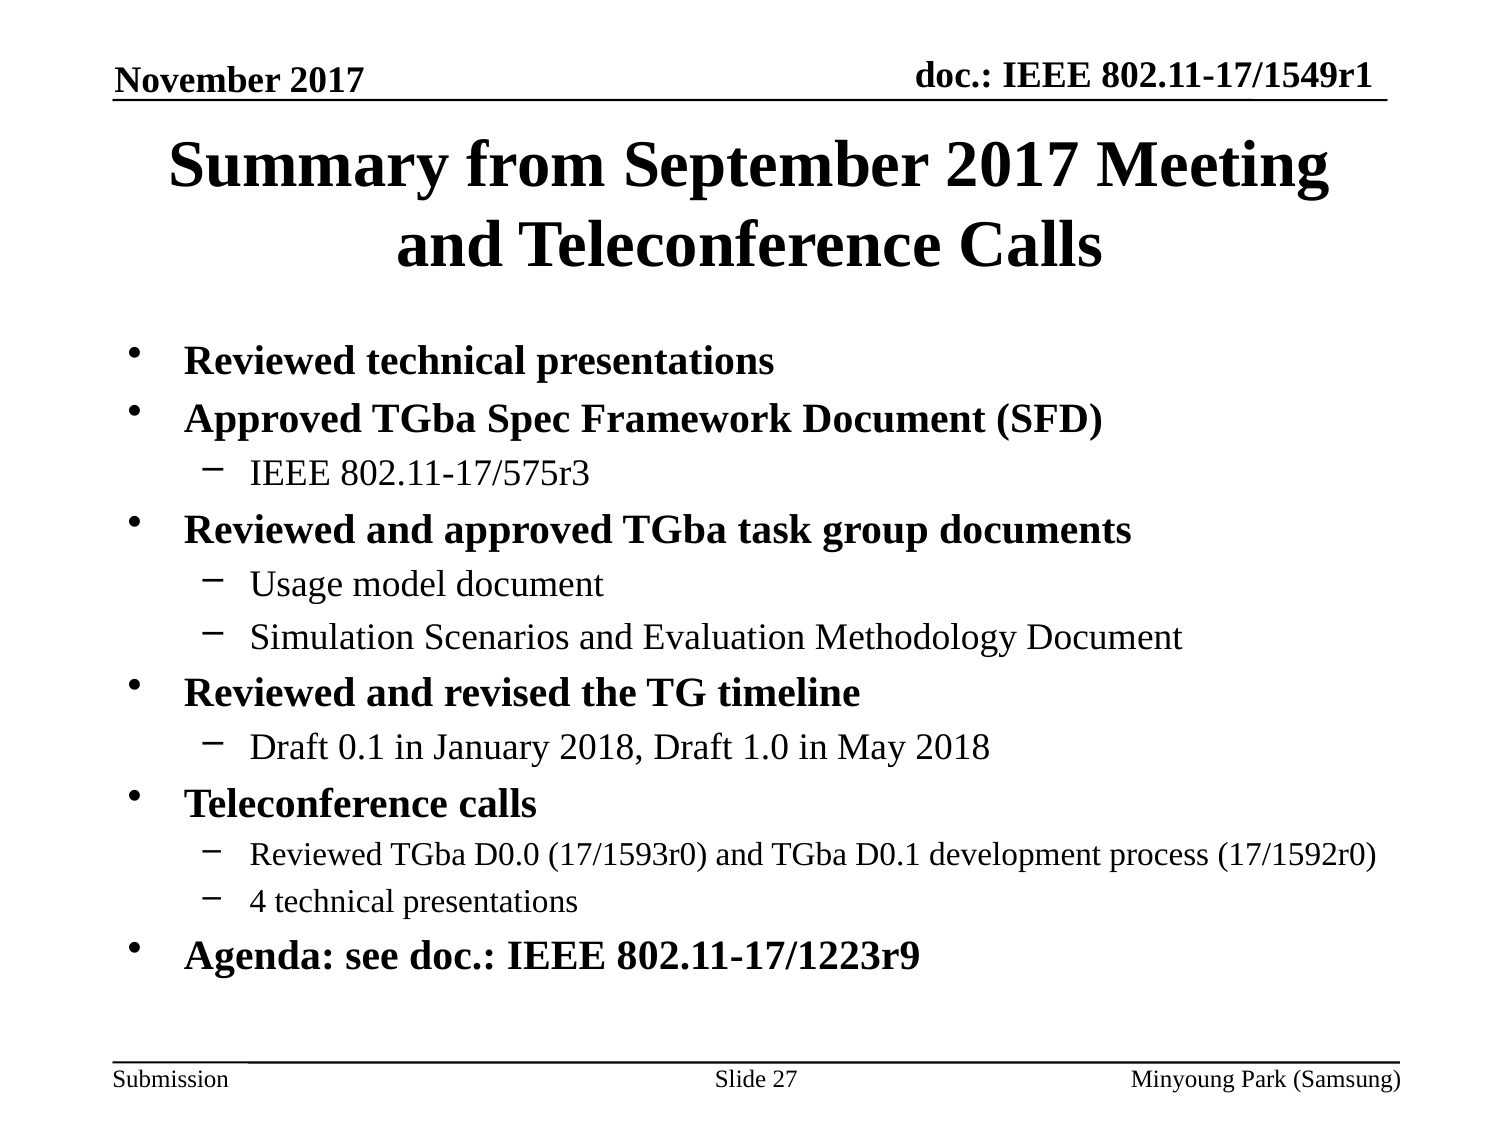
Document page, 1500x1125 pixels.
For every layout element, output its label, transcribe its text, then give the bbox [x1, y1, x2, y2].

title Summary from September 2017 Meeting and Teleconference Calls [112, 112, 1388, 288]
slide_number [114, 54, 374, 101]
slide_number Slide 27 [712, 1061, 800, 1093]
footer Minyoung Park (Samsung) [949, 1061, 1402, 1093]
list Reviewed technical presentations Approved TGba Spec Framework Document (SFD) IEEE 802.11-17/575r3 Reviewed and approved TGba task group documents Usage model document Simulation Scenarios and Evaluation Methodology Document Reviewed and revised the TG timeline Draft 0.1 in January 2018, Draft 1.0 in May 2018 Teleconference calls Reviewed TGba D0.0 (17/1593r0) and TGba D0.1 development process (17/1592r0) 4 technical presentations Agenda: see doc.: IEEE 802.11-17/1223r9 [112, 324, 1450, 1063]
